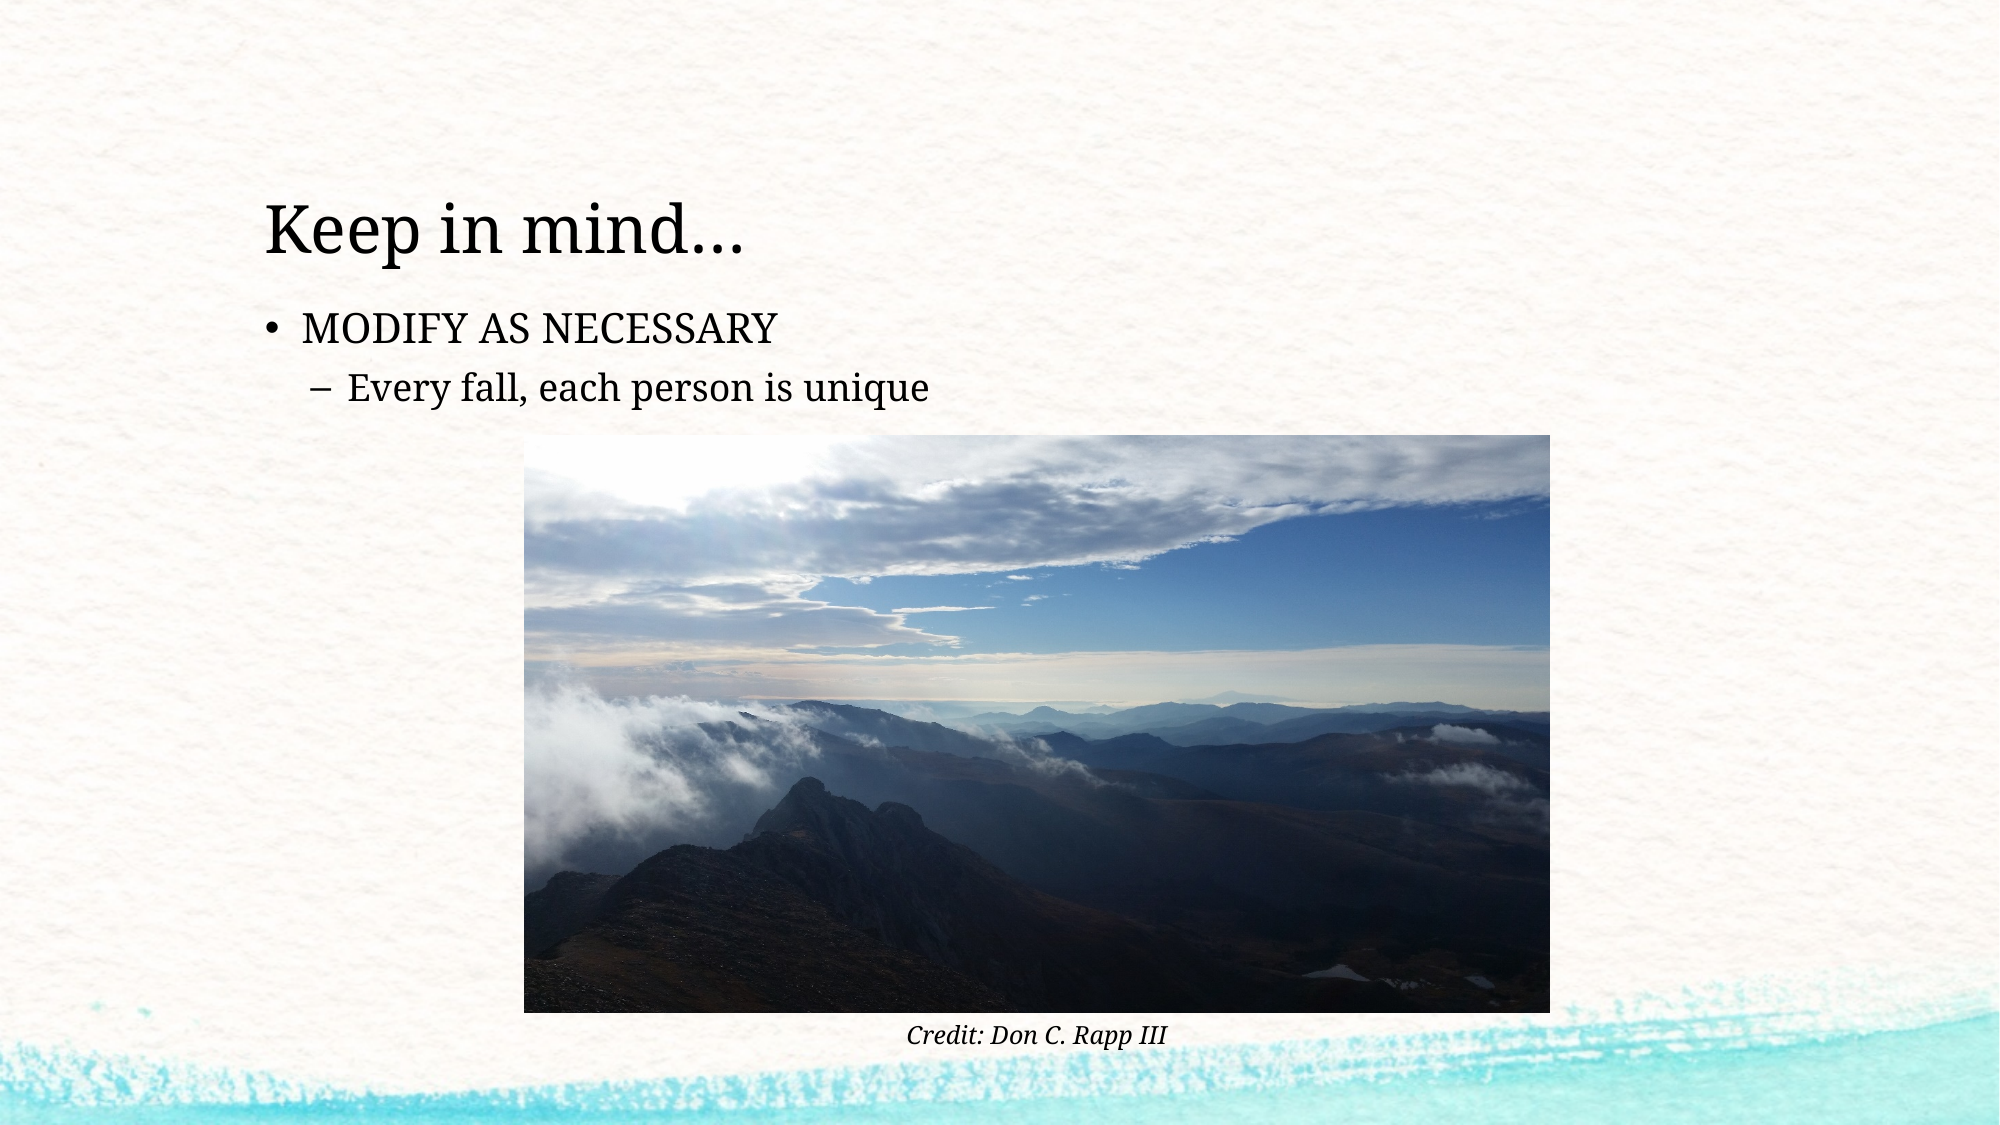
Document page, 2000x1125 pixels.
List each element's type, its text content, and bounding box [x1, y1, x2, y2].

picture [0, 0, 2000, 1125]
title Keep in mind… [249, 87, 1825, 275]
text_box Credit: Don C. Rapp III [605, 1013, 1469, 1058]
list MODIFY AS NECESSARY Every fall, each person is unique [249, 299, 1825, 988]
